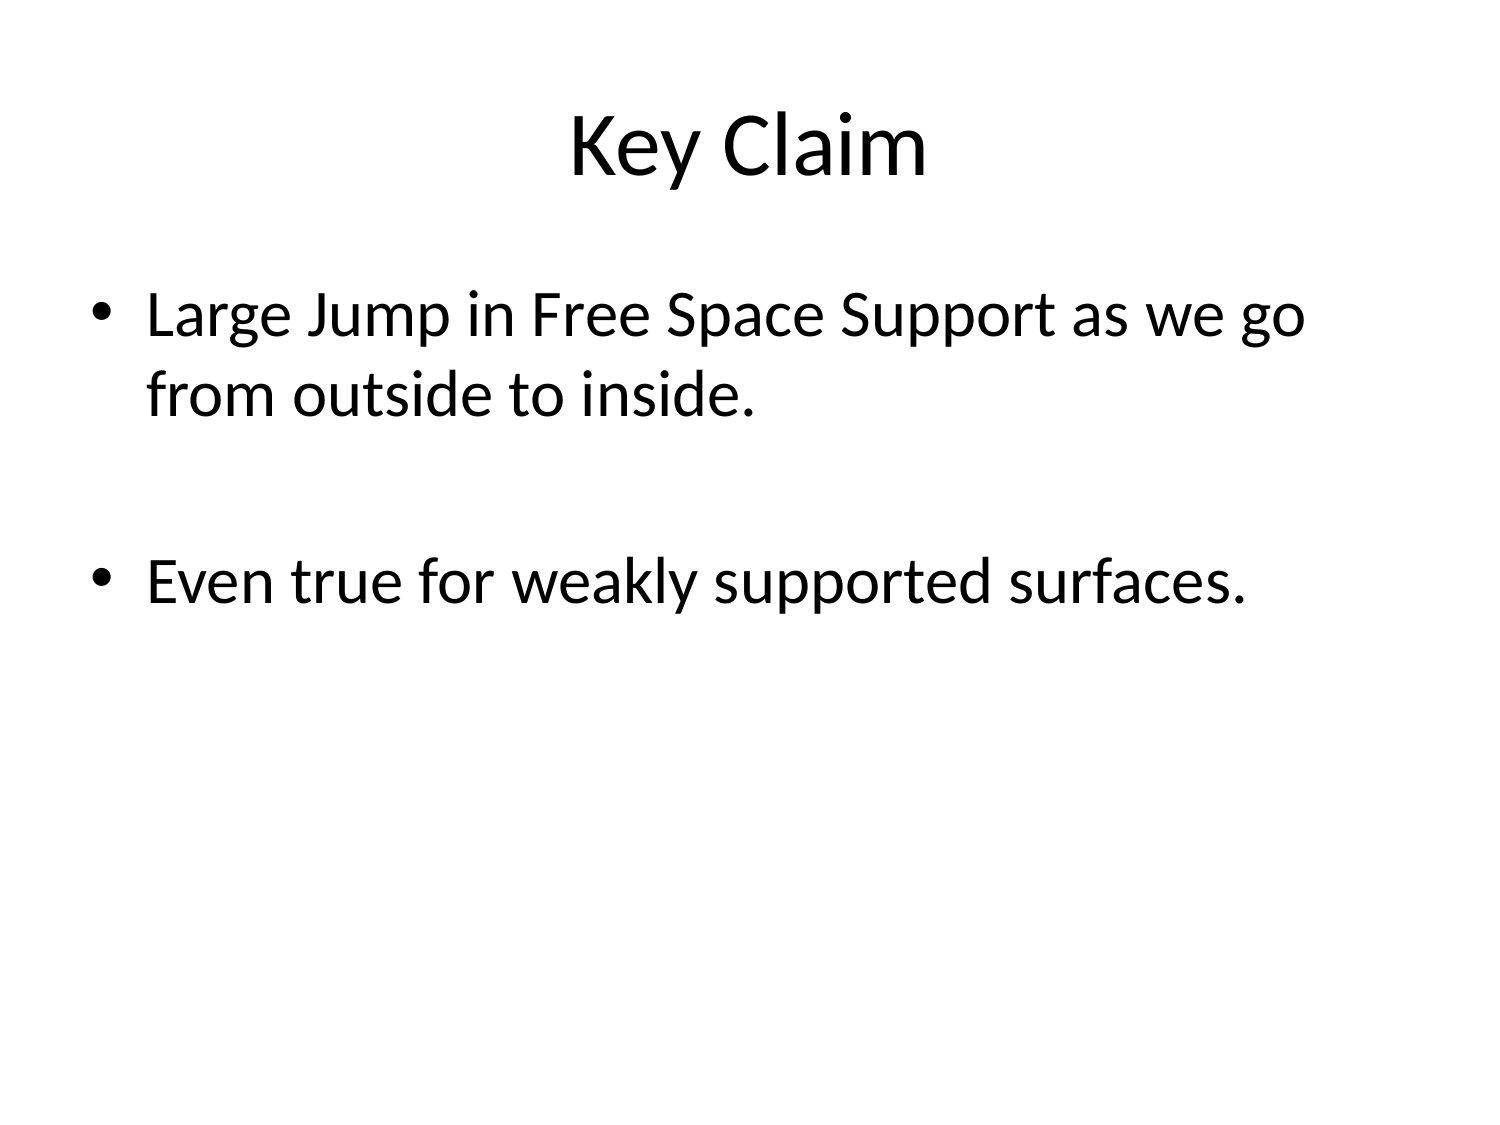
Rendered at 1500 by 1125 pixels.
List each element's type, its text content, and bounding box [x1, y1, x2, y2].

title Key Claim [75, 45, 1425, 233]
list Large Jump in Free Space Support as we go from outside to inside. Even true for weakly supported surfaces. [75, 262, 1425, 1005]
